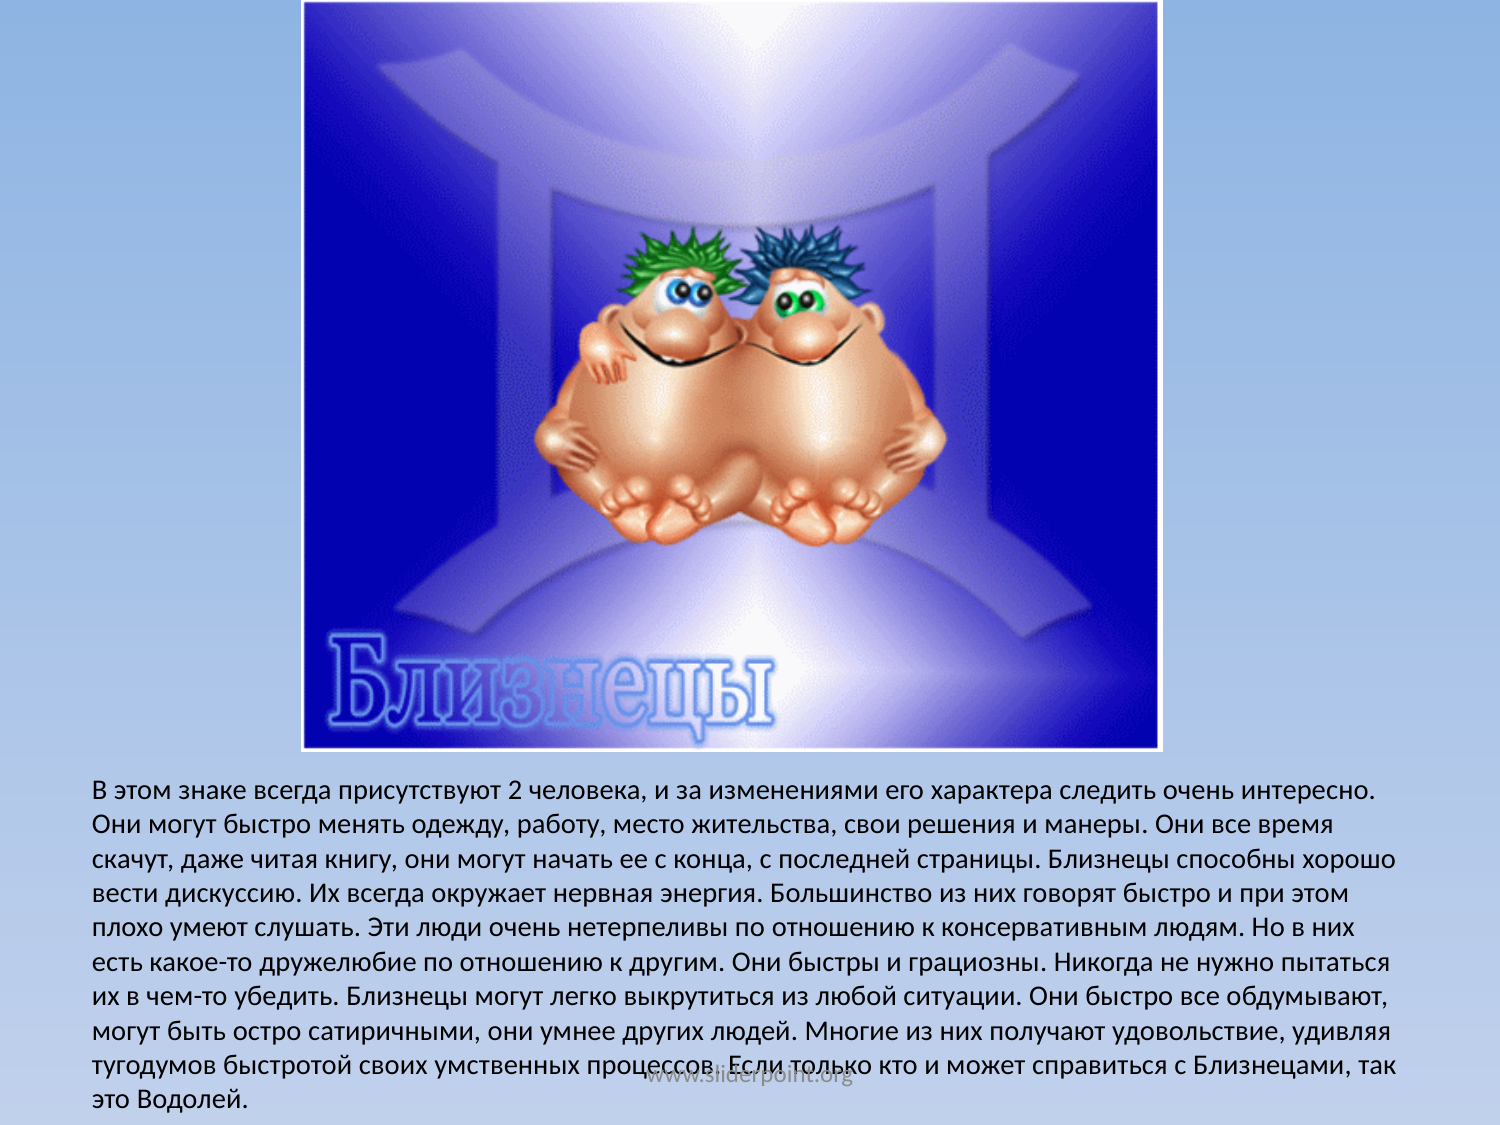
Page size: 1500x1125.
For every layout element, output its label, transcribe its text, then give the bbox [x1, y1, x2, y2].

picture [300, 0, 1164, 752]
list В этом знаке всегда присутствуют 2 человека, и за изменениями его характера следить очень интересно. Они могут быстро менять одежду, работу, место жительства, свои решения и манеры. Они все время скачут, даже читая книгу, они могут начать ее с конца, с последней страницы. Близнецы способны хорошо вести дискуссию. Их всегда окружает нервная энергия. Большинство из них говорят быстро и при этом плохо умеют слушать. Эти люди очень нетерпеливы по отношению к консервативным людям. Но в них есть какое-то дружелюбие по отношению к другим. Они быстры и грациозны. Никогда не нужно пытаться их в чем-то убедить. Близнецы могут легко выкрутиться из любой ситуации. Они быстро все обдумывают, могут быть остро сатиричными, они умнее других людей. Многие из них получают удовольствие, удивляя тугодумов быстротой своих умственных процессов. Если только кто и может справиться с Близнецами, так это Водолей. [76, 763, 1428, 1125]
footer www.sliderpoint.org [512, 1042, 988, 1103]
